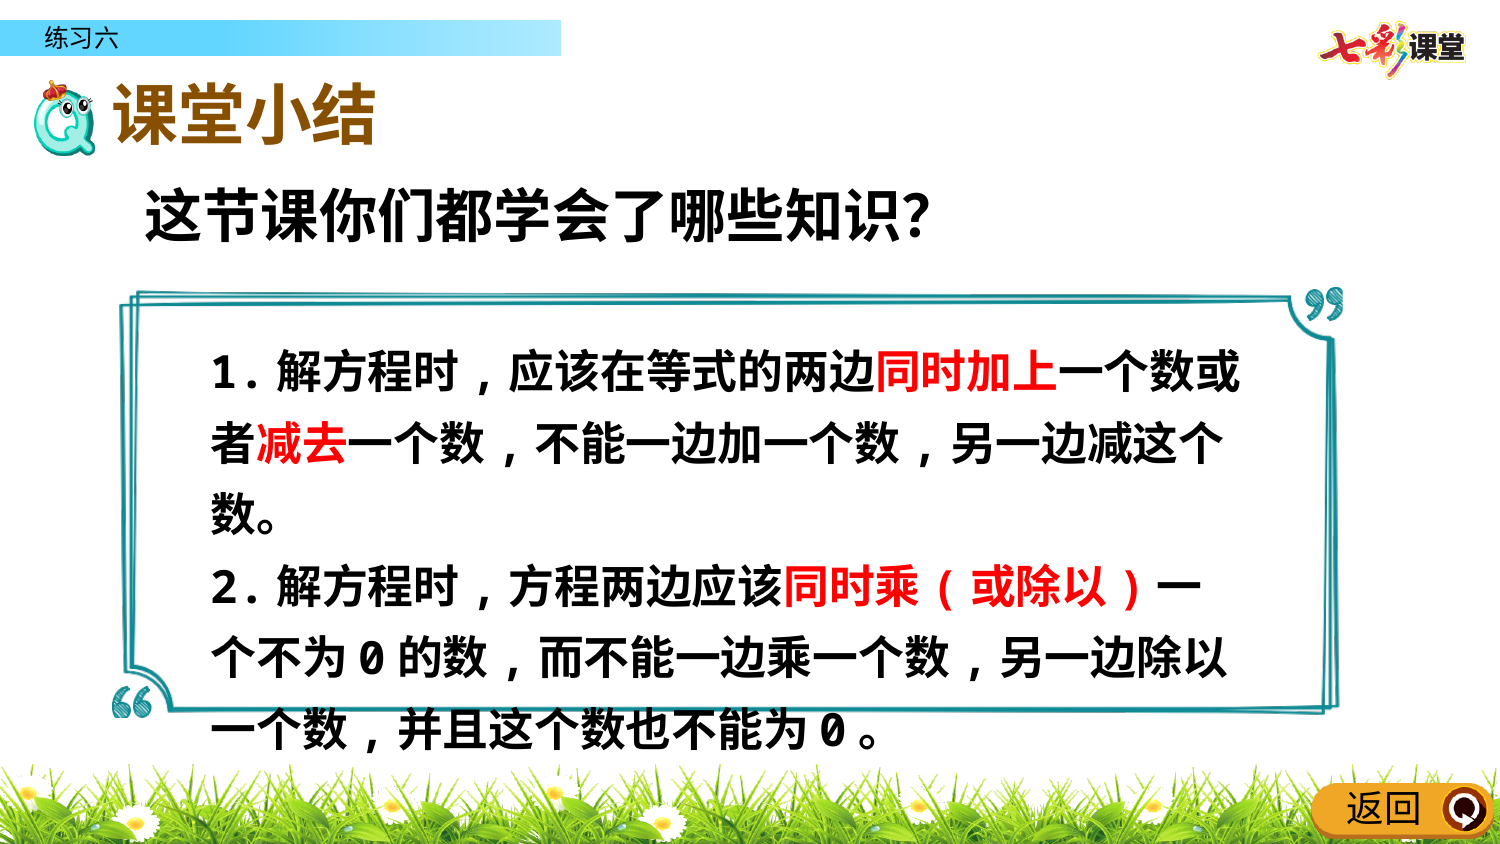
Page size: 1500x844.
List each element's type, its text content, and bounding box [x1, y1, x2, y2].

text_box 课堂小结 [100, 67, 404, 159]
text_box 1.解方程时,应该在等式的两边同时加上一个数或者减去一个数,不能一边加一个数,另一边减这个数。 2.解方程时,方程两边应该同时乘(或除以)一个不为0的数,而不能一边乘一个数,另一边除以一个数,并且这个数也不能为0。 [195, 727, 1259, 763]
text_box 这节课你们都学会了哪些知识？ [133, 173, 972, 255]
picture [0, 764, 1500, 844]
picture [111, 287, 1343, 718]
picture [34, 80, 96, 156]
picture [1316, 20, 1468, 80]
